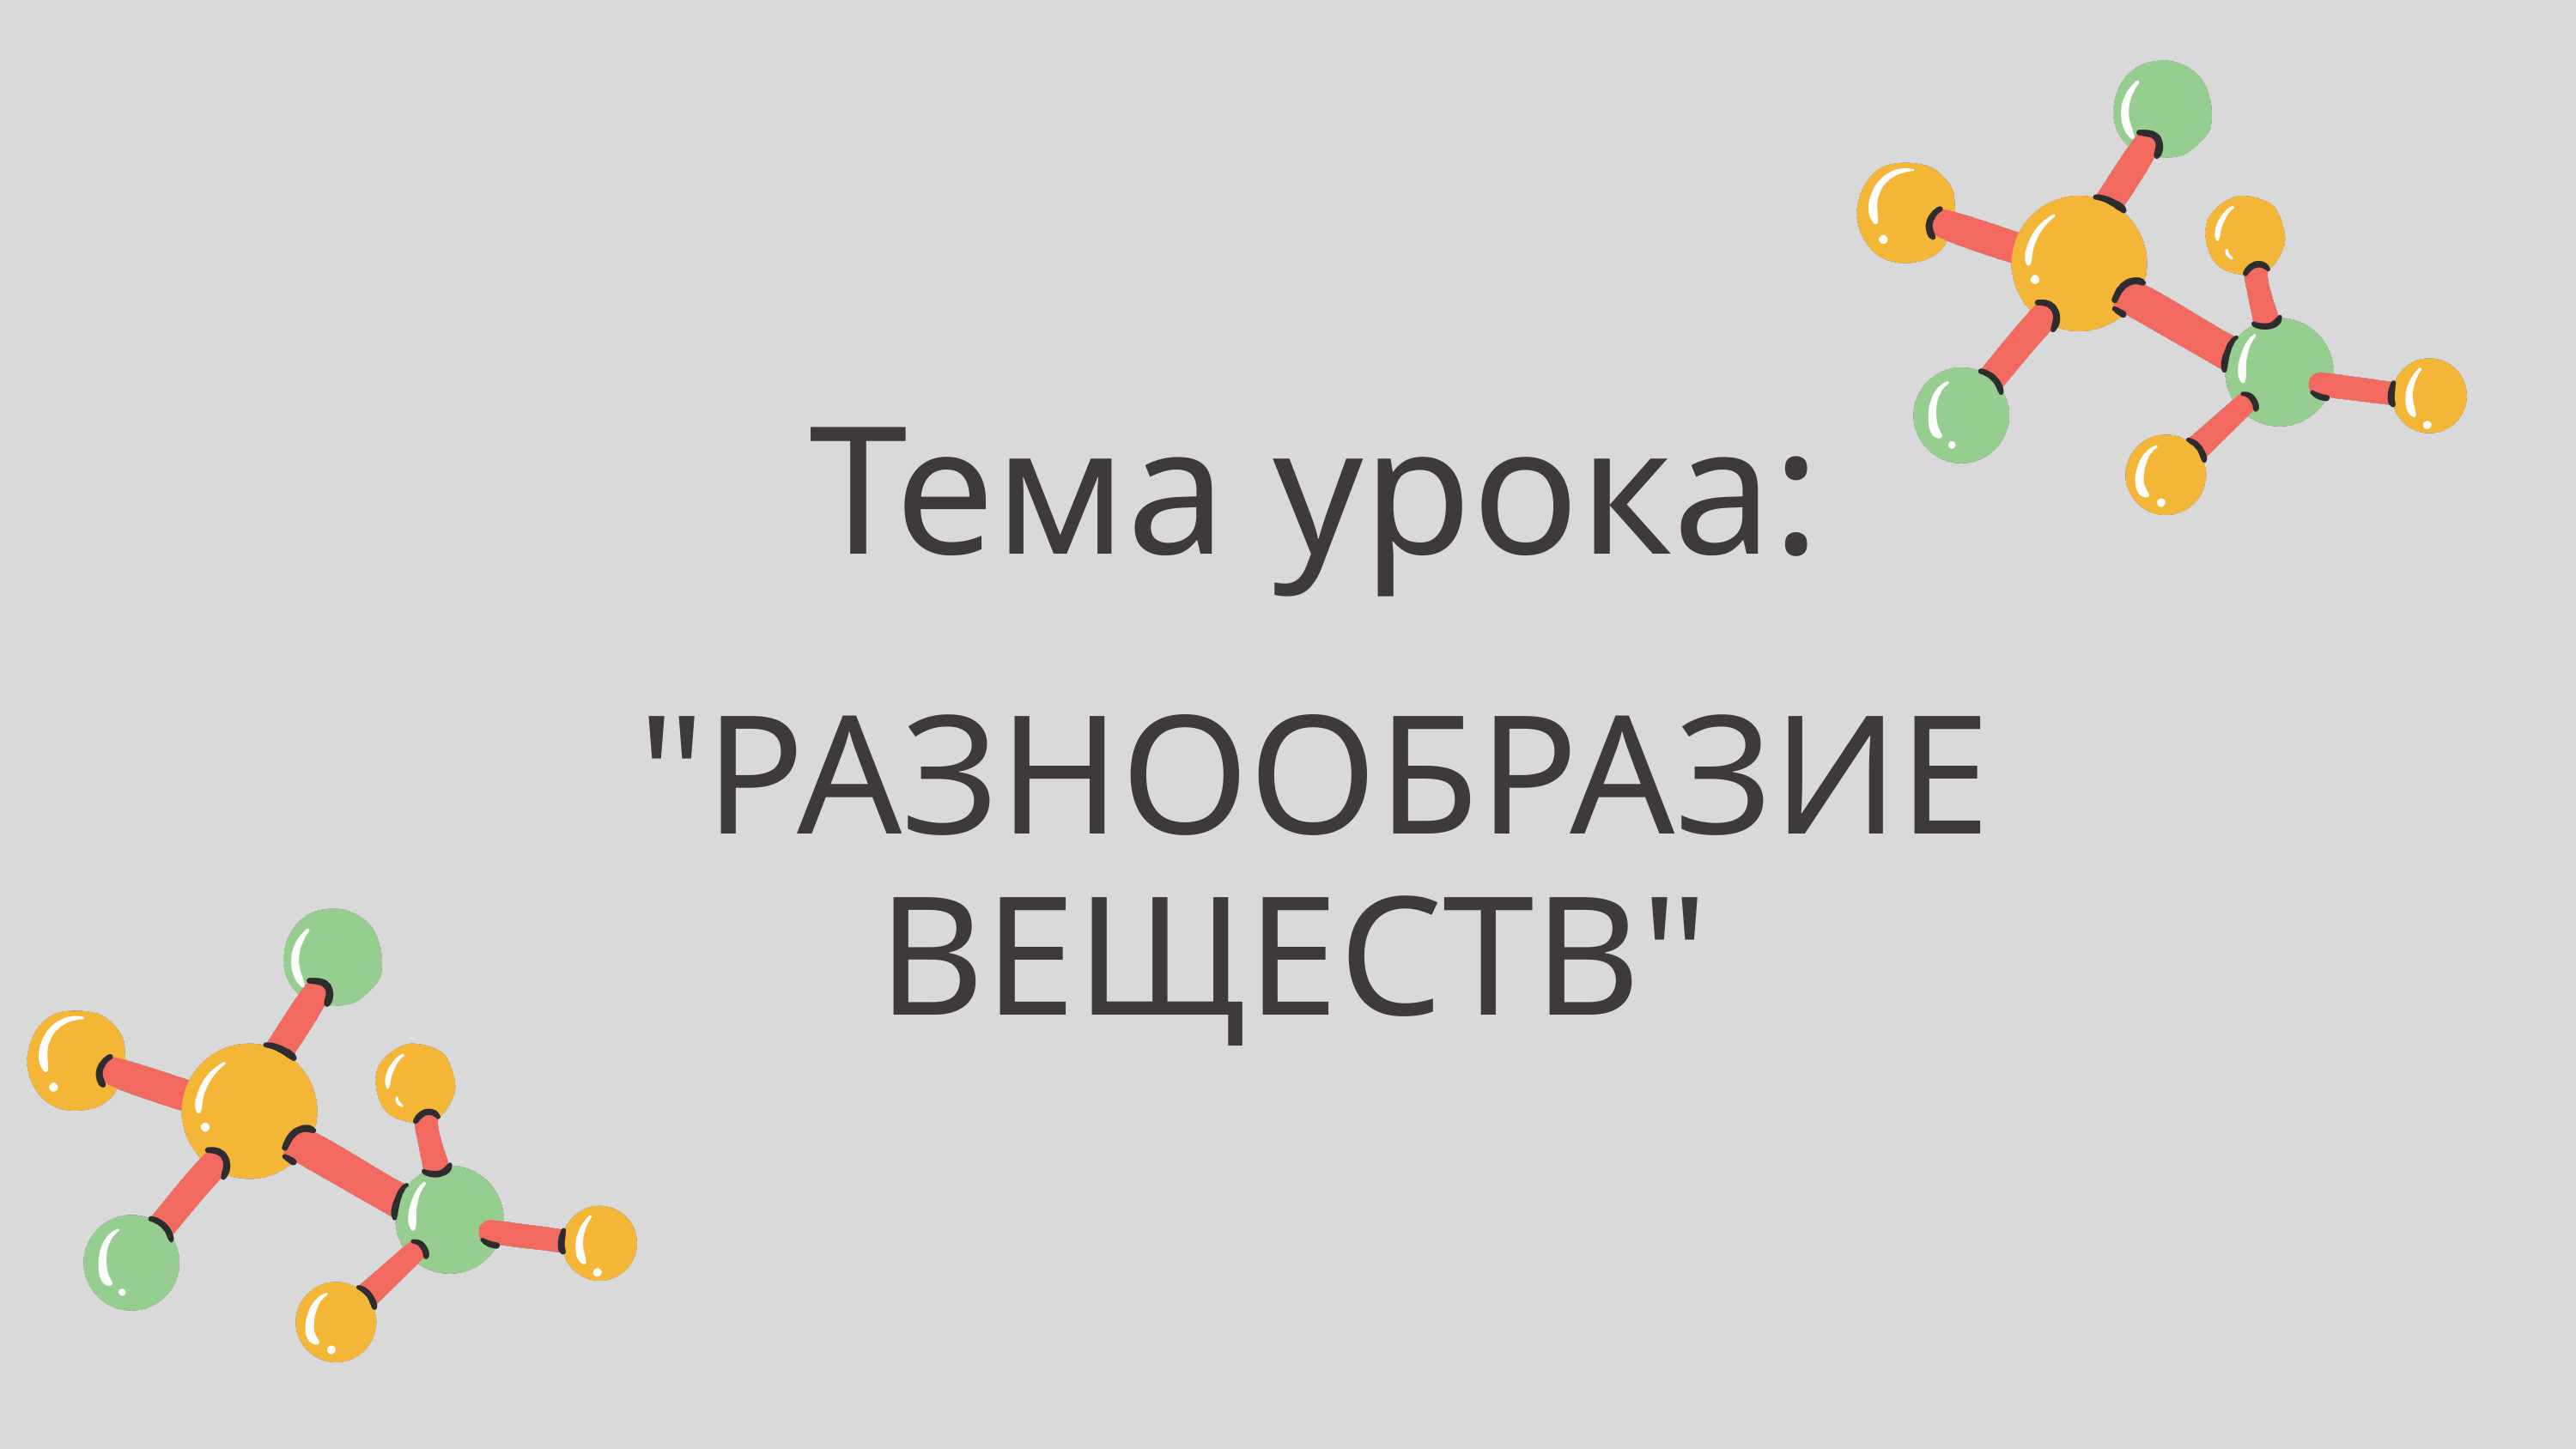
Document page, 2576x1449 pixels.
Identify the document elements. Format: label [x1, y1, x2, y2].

picture [1856, 59, 2467, 515]
text_box [306, 377, 2324, 878]
picture [27, 906, 637, 1363]
